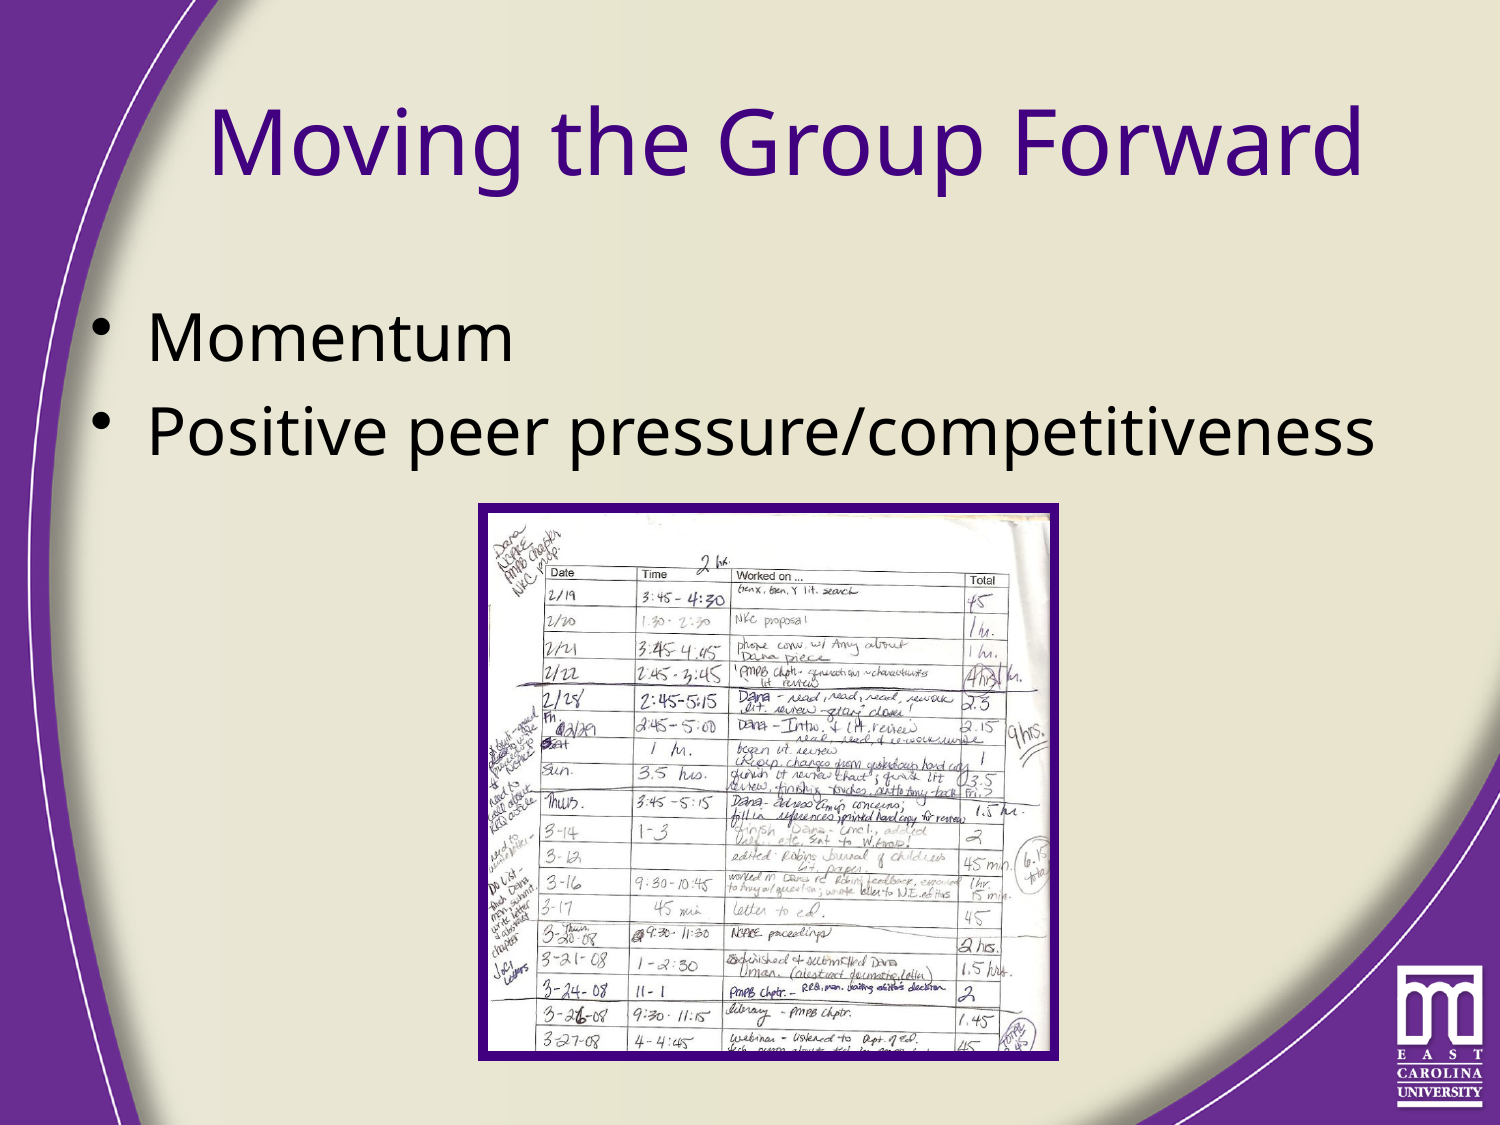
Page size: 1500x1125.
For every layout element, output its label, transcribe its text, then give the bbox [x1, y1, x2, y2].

title Moving the Group Forward [112, 44, 1463, 233]
picture [487, 512, 1051, 1052]
picture [0, 0, 1500, 1125]
list Momentum Positive peer pressure/competitiveness [74, 287, 1500, 1006]
